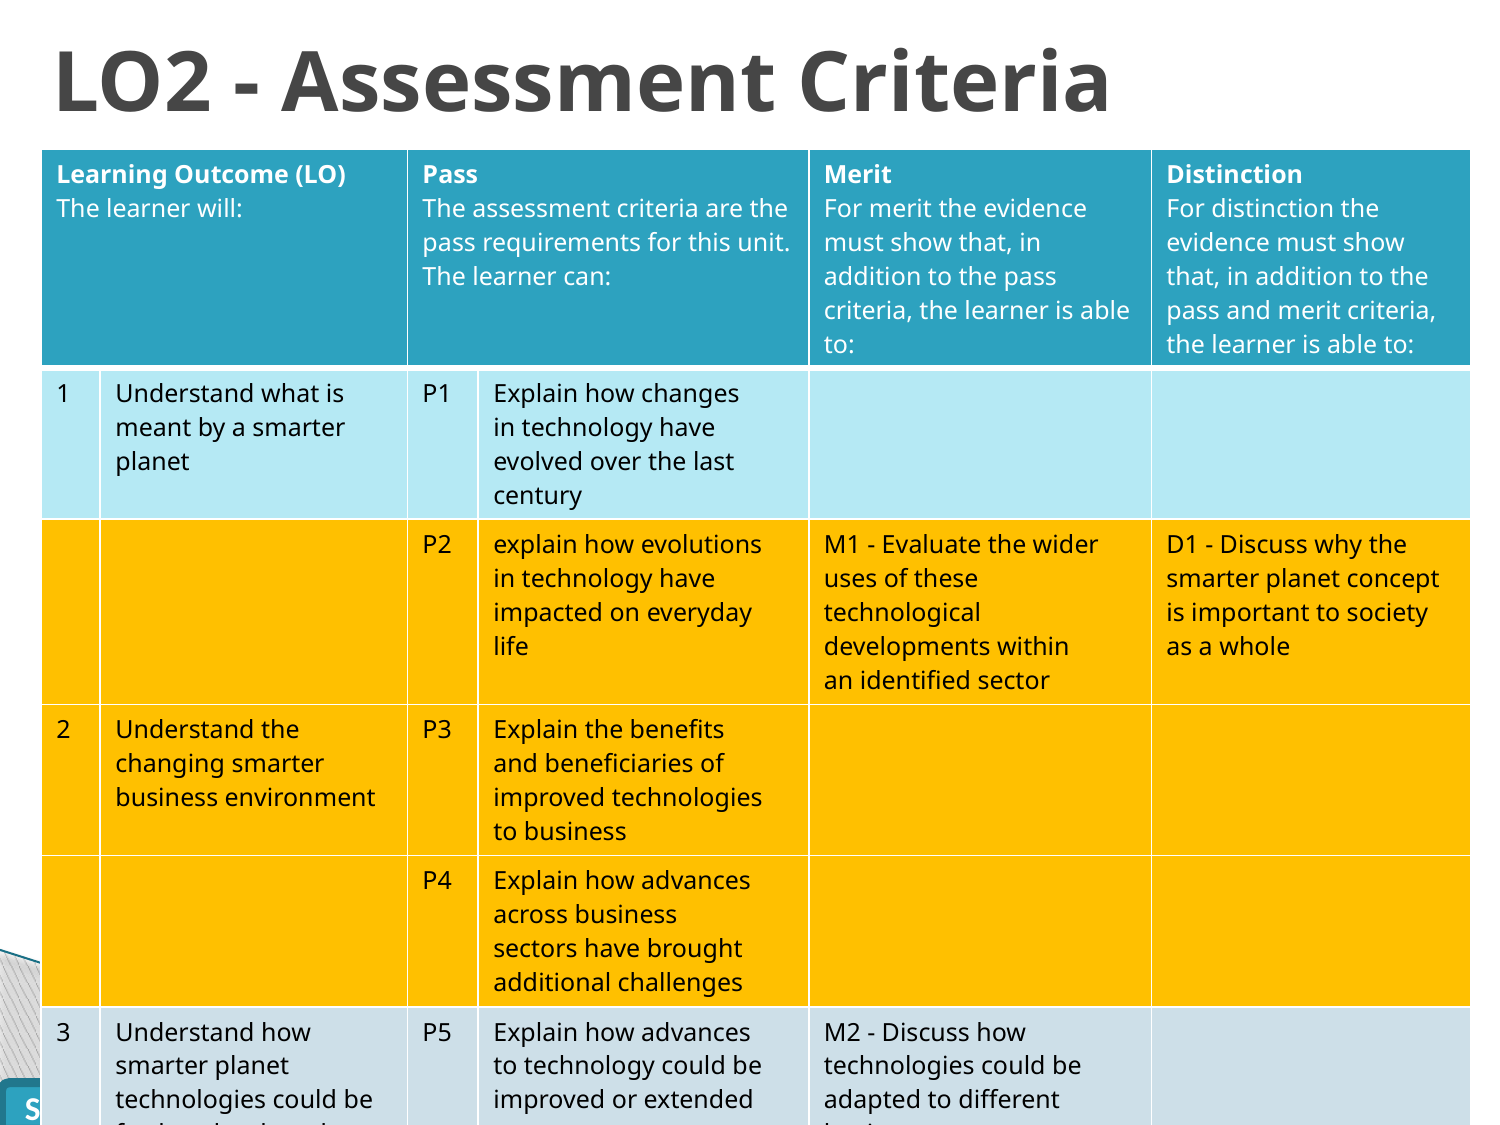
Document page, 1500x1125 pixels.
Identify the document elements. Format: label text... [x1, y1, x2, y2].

table_cell D1 - Discuss why the smarter planet concept is important to society as a whole [1152, 520, 1470, 704]
table_cell [42, 520, 99, 704]
table_cell Explain how advances to technology could be improved or extended [479, 1008, 808, 1125]
table_cell [1152, 371, 1470, 518]
table_cell [810, 705, 1151, 855]
table_cell 1 [42, 371, 99, 518]
table_cell P3 [408, 705, 477, 855]
table_cell [1152, 856, 1470, 1006]
table_cell [1152, 705, 1470, 855]
table_cell Explain how changes in technology have evolved over the last century [479, 371, 808, 518]
table_cell [101, 520, 407, 704]
table_cell M1 - Evaluate the wider uses of these technological developments within an identified sector [810, 520, 1151, 704]
table_cell 2 [42, 705, 99, 855]
table_cell Explain how advances across business sectors have brought additional challenges [479, 856, 808, 1006]
table_cell [1152, 1008, 1470, 1125]
table_header Merit For merit the evidence must show that, in addition to the pass criteria, the learner is able to: [810, 150, 1151, 365]
table_cell Understand the changing smarter business environment [101, 705, 407, 855]
table_header Distinction For distinction the evidence must show that, in addition to the pass and merit criteria, the learner is able to: [1152, 150, 1470, 365]
table_cell 3 [42, 1008, 99, 1125]
table_cell [101, 856, 407, 1006]
table_cell explain how evolutions in technology have impacted on everyday life [479, 520, 808, 704]
table_cell Explain the benefits and beneficiaries of improved technologies to business [479, 705, 808, 855]
table_cell [810, 371, 1151, 518]
table_header Learning Outcome (LO) The learner will: [42, 150, 407, 365]
table_cell [42, 856, 99, 1006]
table_cell P1 [408, 371, 477, 518]
table_cell M2 - Discuss how technologies could be adapted to different business purposes [810, 1008, 1151, 1125]
table_cell P5 [408, 1008, 477, 1125]
title LO2 - Assessment Criteria [37, 19, 1471, 138]
table_cell P4 [408, 856, 477, 1006]
table_header Pass The assessment criteria are the pass requirements for this unit. The learner can: [408, 150, 808, 365]
table_cell P2 [408, 520, 477, 704]
table_cell [810, 856, 1151, 1006]
table_cell Understand how smarter planet technologies could be further developed [101, 1008, 407, 1125]
table_cell Understand what is meant by a smarter planet [101, 371, 407, 518]
